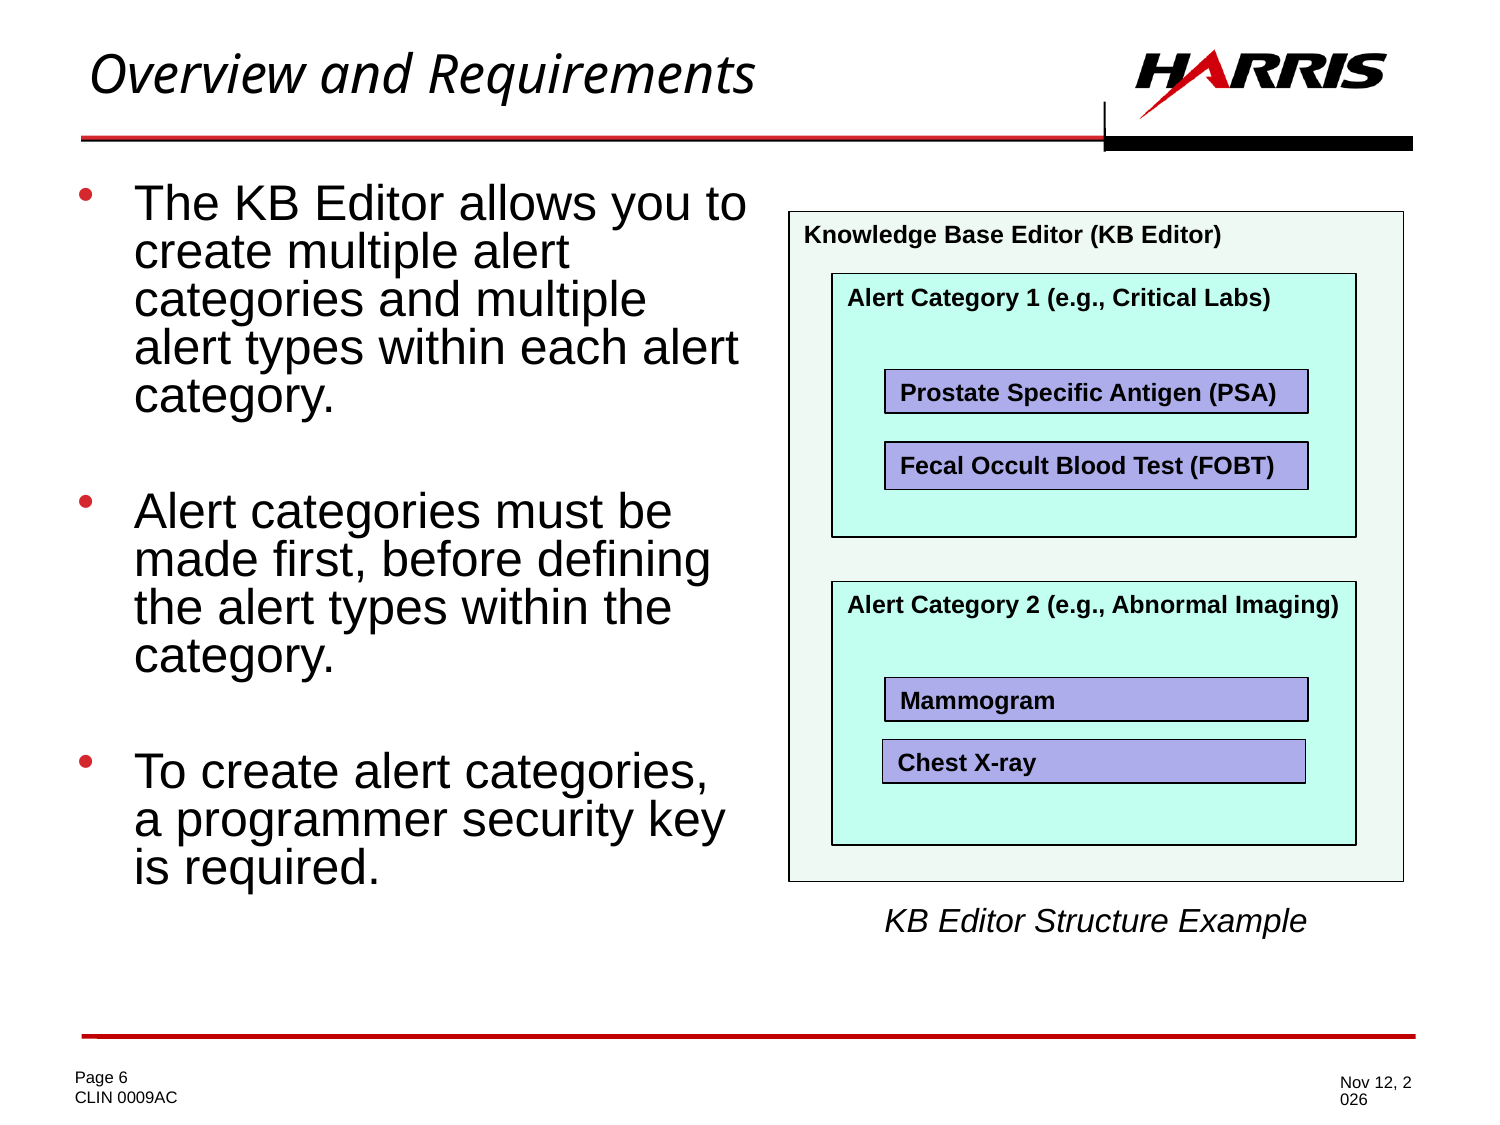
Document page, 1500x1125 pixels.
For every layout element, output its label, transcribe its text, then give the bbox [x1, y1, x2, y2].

title Overview and Requirements [73, 27, 962, 117]
text_box Alert Category 1 (e.g., Critical Labs) [832, 273, 1357, 537]
text_box Prostate Specific Antigen (PSA) [884, 369, 1309, 413]
list The KB Editor allows you to create multiple alert categories and multiple alert types within each alert category. Alert categories must be made first, before defining the alert types within the category. To create alert categories, a programmer security key is required. [62, 174, 764, 1020]
picture [1135, 49, 1387, 119]
text_box Fecal Occult Blood Test (FOBT) [884, 442, 1309, 490]
text_box Mammogram [884, 677, 1309, 721]
text_box Chest X-ray [882, 739, 1306, 783]
text_box Knowledge Base Editor (KB Editor) [788, 211, 1404, 882]
list KB Editor Structure Example [788, 899, 1404, 944]
text_box Alert Category 2 (e.g., Abnormal Imaging) [832, 581, 1357, 845]
slide_number 6-Oct-14 [1324, 1060, 1435, 1105]
